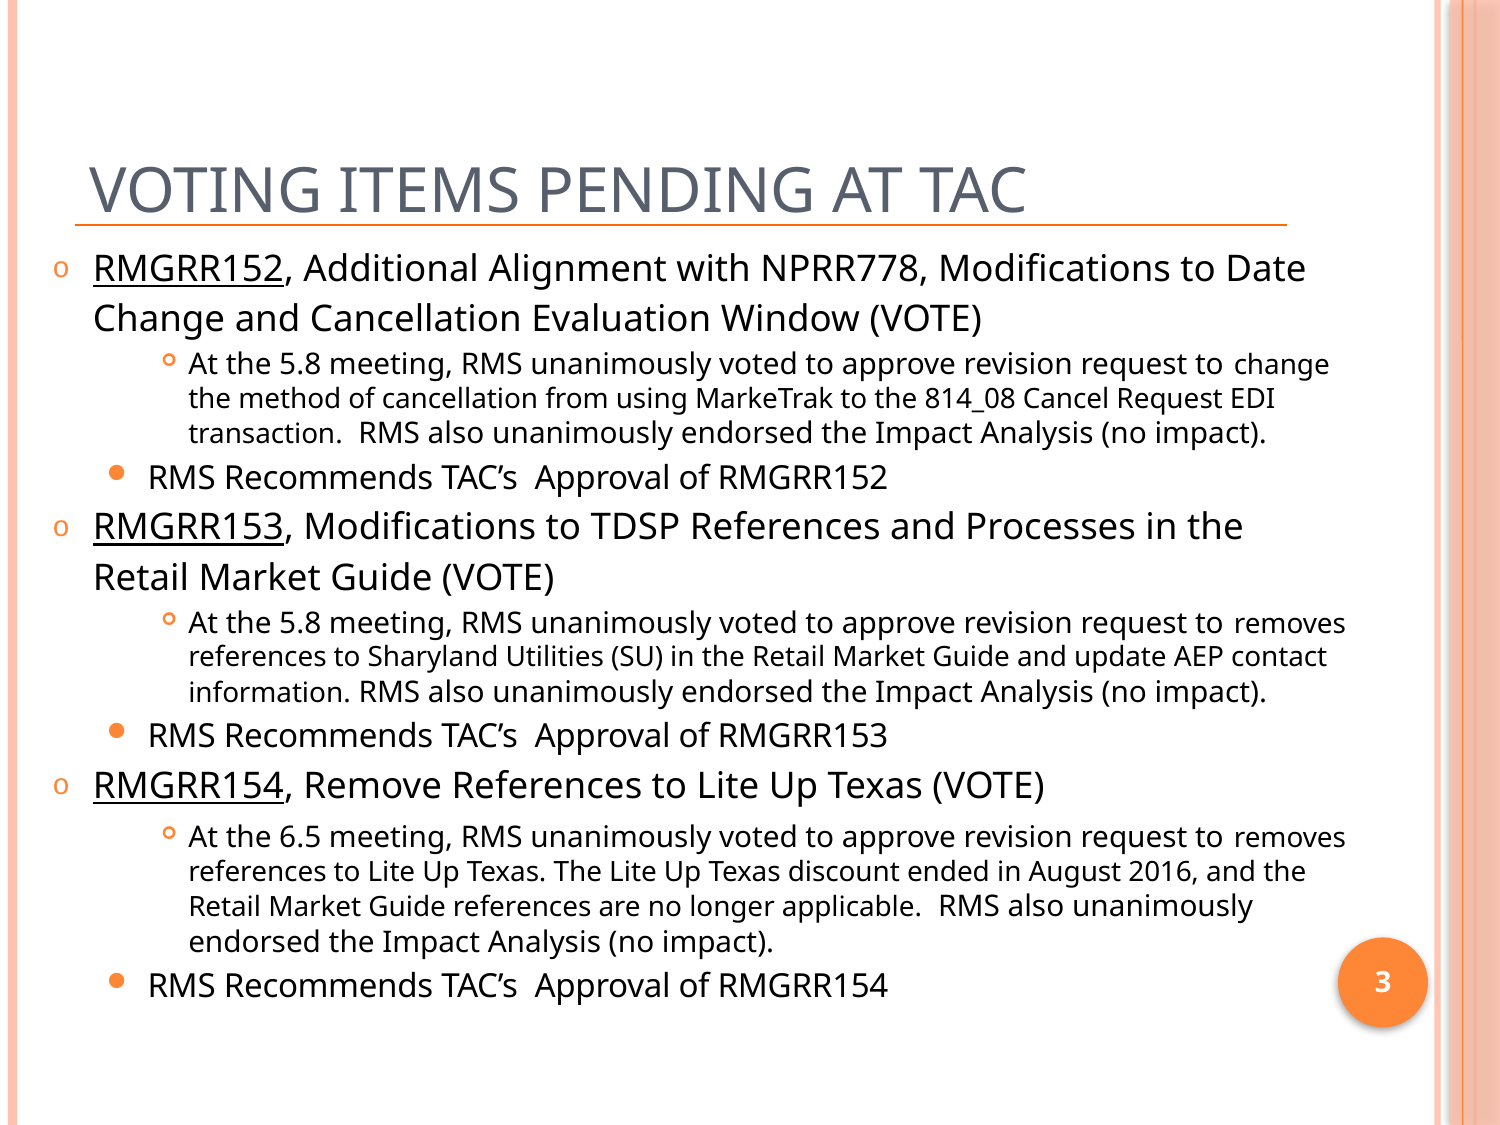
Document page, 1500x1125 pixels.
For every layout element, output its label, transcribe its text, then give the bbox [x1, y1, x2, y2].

list RMGRR152, Additional Alignment with NPRR778, Modifications to Date Change and Cancellation Evaluation Window (VOTE) At the 5.8 meeting, RMS unanimously voted to approve revision request to change the method of cancellation from using MarkeTrak to the 814_08 Cancel Request EDI transaction. RMS also unanimously endorsed the Impact Analysis (no impact). RMS Recommends TAC’s Approval of RMGRR152 RMGRR153, Modifications to TDSP References and Processes in the Retail Market Guide (VOTE) At the 5.8 meeting, RMS unanimously voted to approve revision request to removes references to Sharyland Utilities (SU) in the Retail Market Guide and update AEP contact information. RMS also unanimously endorsed the Impact Analysis (no impact). RMS Recommends TAC’s Approval of RMGRR153 RMGRR154, Remove References to Lite Up Texas (VOTE) At the 6.5 meeting, RMS unanimously voted to approve revision request to removes references to Lite Up Texas. The Lite Up Texas discount ended in August 2016, and the Retail Market Guide references are no longer applicable. RMS also unanimously endorsed the Impact Analysis (no impact). RMS Recommends TAC’s Approval of RMGRR154 [37, 237, 1363, 1037]
slide_number 3 [1333, 940, 1434, 1027]
title Voting Items Pending at TAC [75, 45, 1300, 233]
